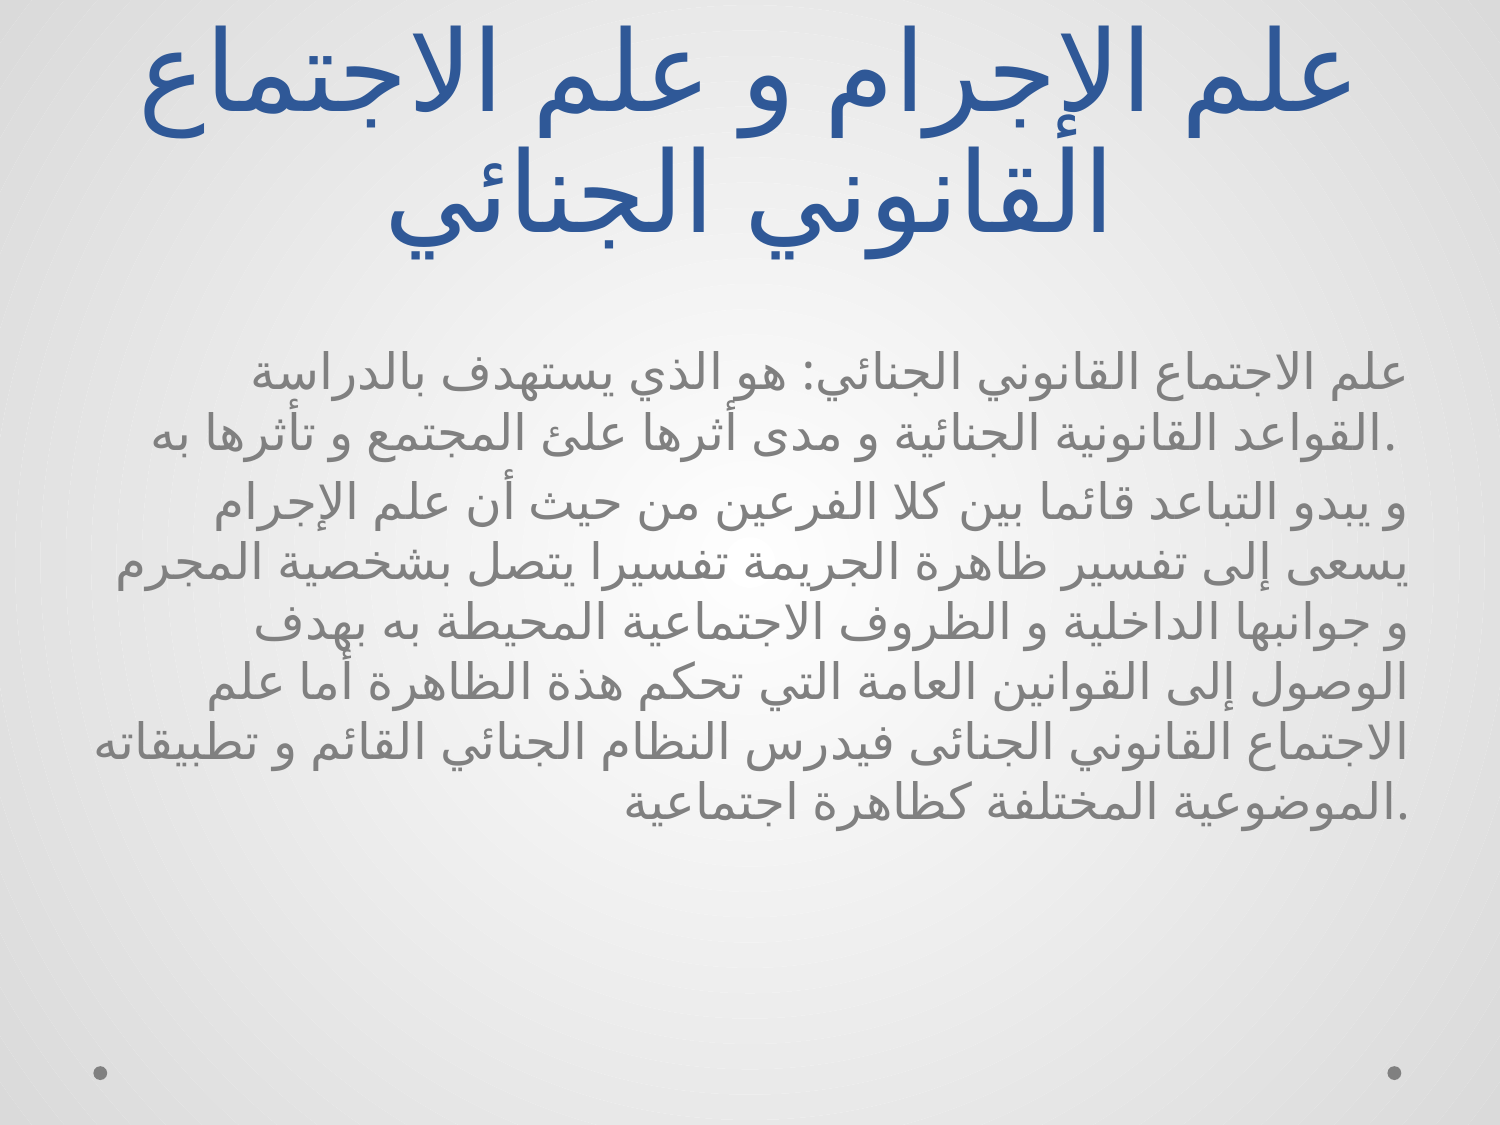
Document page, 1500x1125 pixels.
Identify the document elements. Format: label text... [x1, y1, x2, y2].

list علم الاجتماع القانوني الجنائي: هو الذي يستهدف بالدراسة القواعد القانونية الجنائية و مدى أثرها علئ المجتمع و تأثرها به. و يبدو التباعد قائما بين كلا الفرعين من حيث أن علم الإجرام يسعى إلى تفسير ظاهرة الجريمة تفسيرا يتصل بشخصية المجرم و جوانبها الداخلية و الظروف الاجتماعية المحيطة به بهدف الوصول إلى القوانين العامة التي تحكم هذة الظاهرة أما علم الاجتماع القانوني الجنائى فيدرس النظام الجنائي القائم و تطبيقاته الموضوعية المختلفة كظاهرة اجتماعية. [75, 262, 1425, 1005]
title علم الإجرام و علم الاجتماع القانوني الجنائي [75, 0, 1425, 262]
